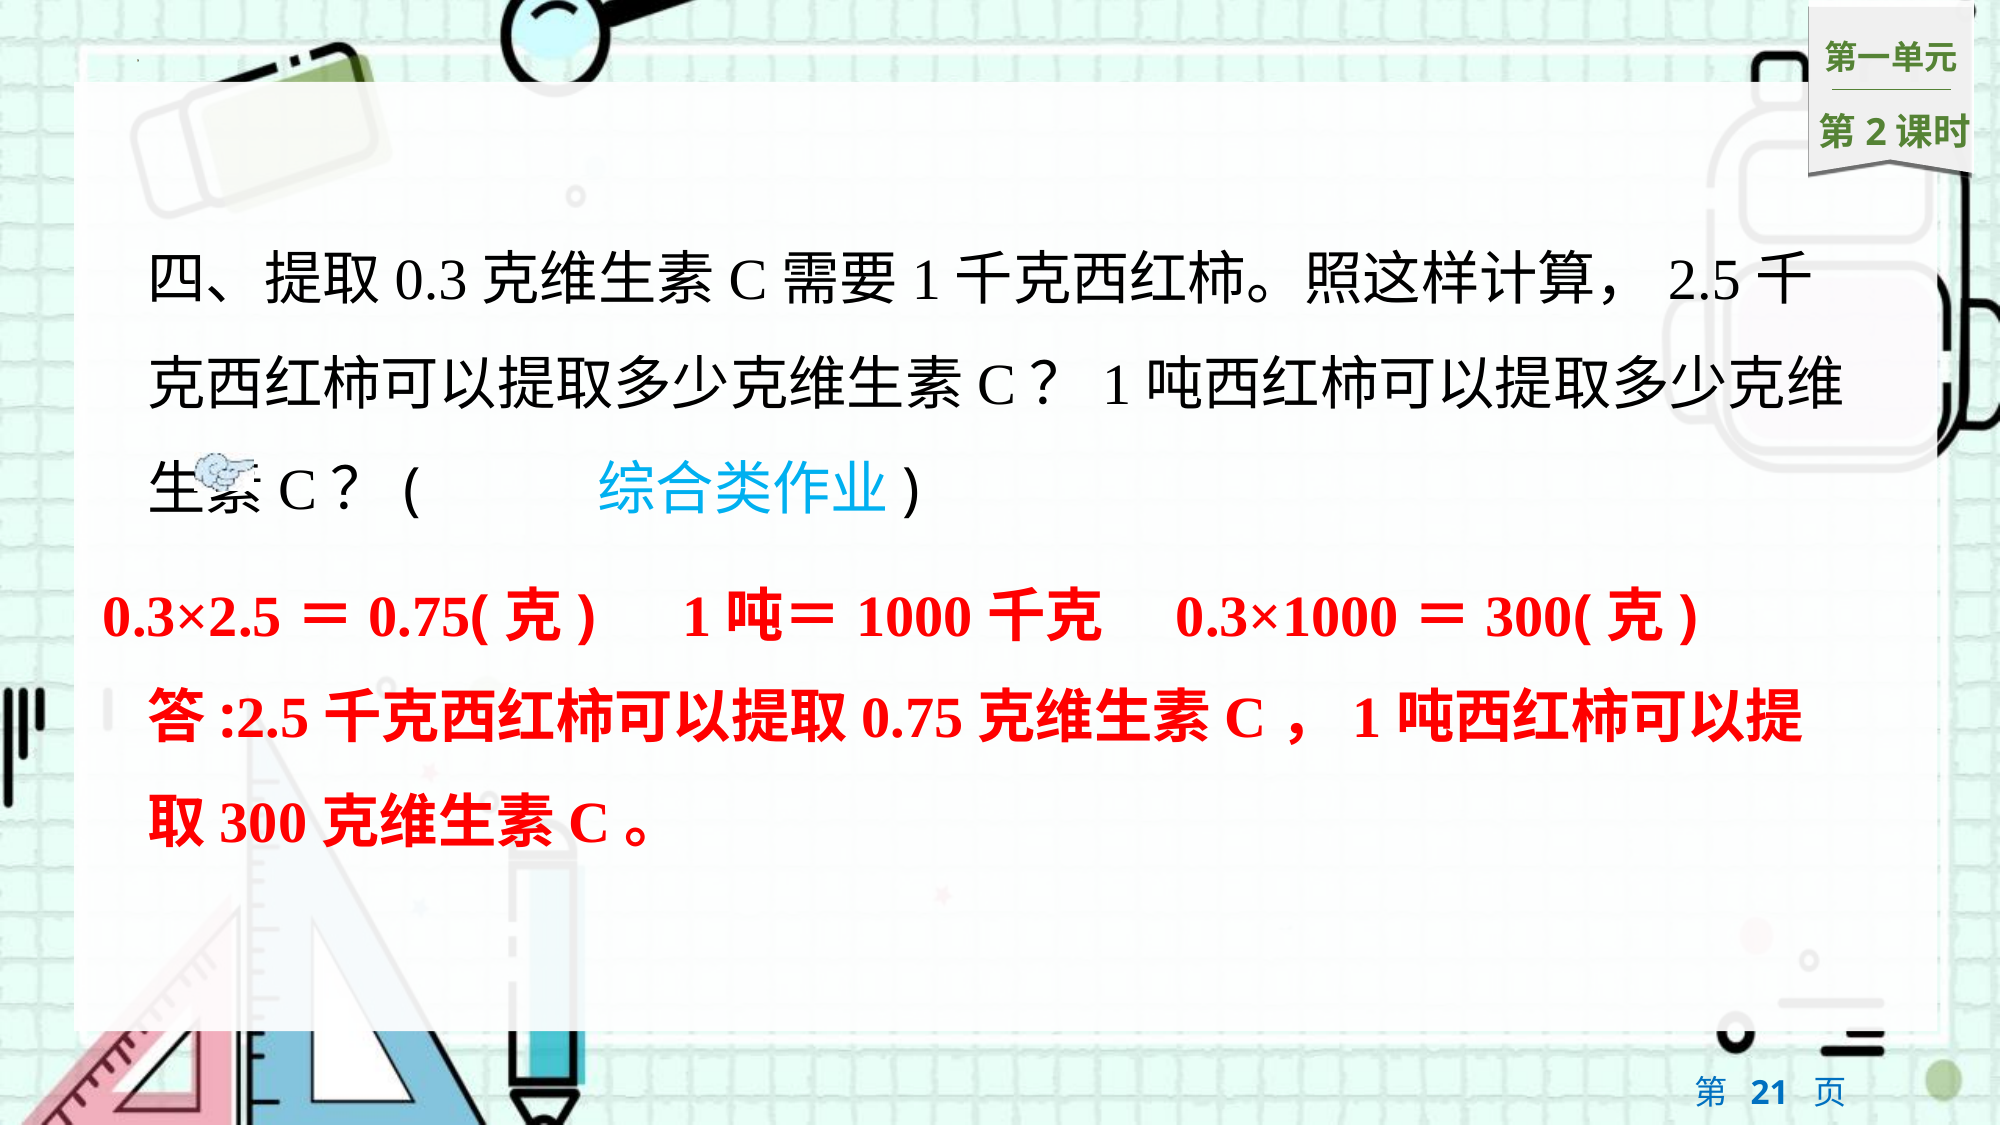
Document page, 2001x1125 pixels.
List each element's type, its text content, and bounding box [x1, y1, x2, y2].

text_box 答:2.5千克西红柿可以提取0.75克维生素C，1吨西红柿可以提取300克维生素C。 [147, 644, 1853, 855]
text_box 四、提取0.3克维生素C需要1千克西红柿。照这样计算，2.5千克西红柿可以提取多少克维生素C？1吨西红柿可以提取多少克维生素C？( 综合类作业) [147, 206, 1853, 522]
picture [0, 0, 2000, 1125]
picture [1938, 168, 1971, 176]
picture [194, 452, 254, 491]
text_box 0.3×2.5＝0.75(克) 1吨＝1000千克 0.3×1000＝300(克) [102, 543, 1699, 649]
